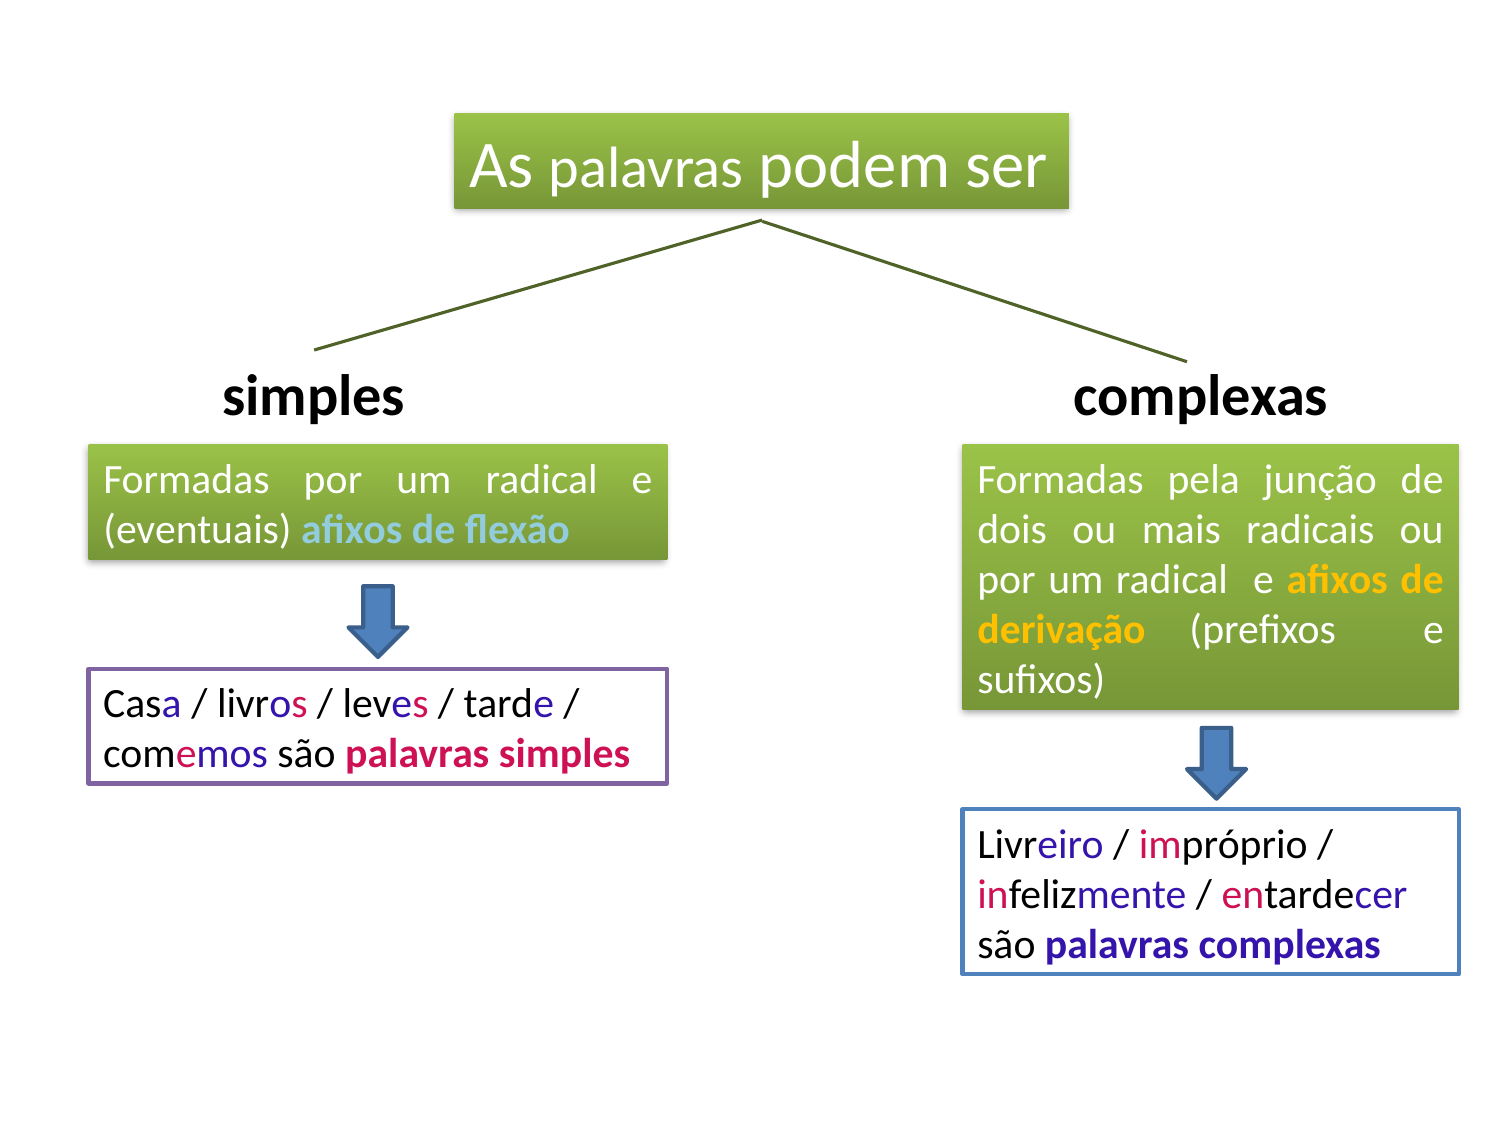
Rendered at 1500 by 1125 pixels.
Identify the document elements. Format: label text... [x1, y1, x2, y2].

text_box Casa / livros / leves / tarde / comemos são palavras simples [86, 667, 669, 786]
text_box As palavras podem ser [454, 113, 1069, 209]
text_box [1185, 725, 1249, 801]
text_box complexas [1058, 350, 1343, 435]
text_box simples [207, 350, 421, 435]
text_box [761, 221, 1188, 362]
text_box [346, 584, 410, 660]
text_box Livreiro / impróprio / infelizmente / entardecer são palavras complexas [960, 807, 1461, 976]
text_box Formadas por um radical e (eventuais) afixos de flexão [88, 444, 668, 560]
text_box Formadas pela junção de dois ou mais radicais ou por um radical e afixos de derivação (prefixos e sufixos) [962, 444, 1459, 710]
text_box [314, 219, 762, 351]
